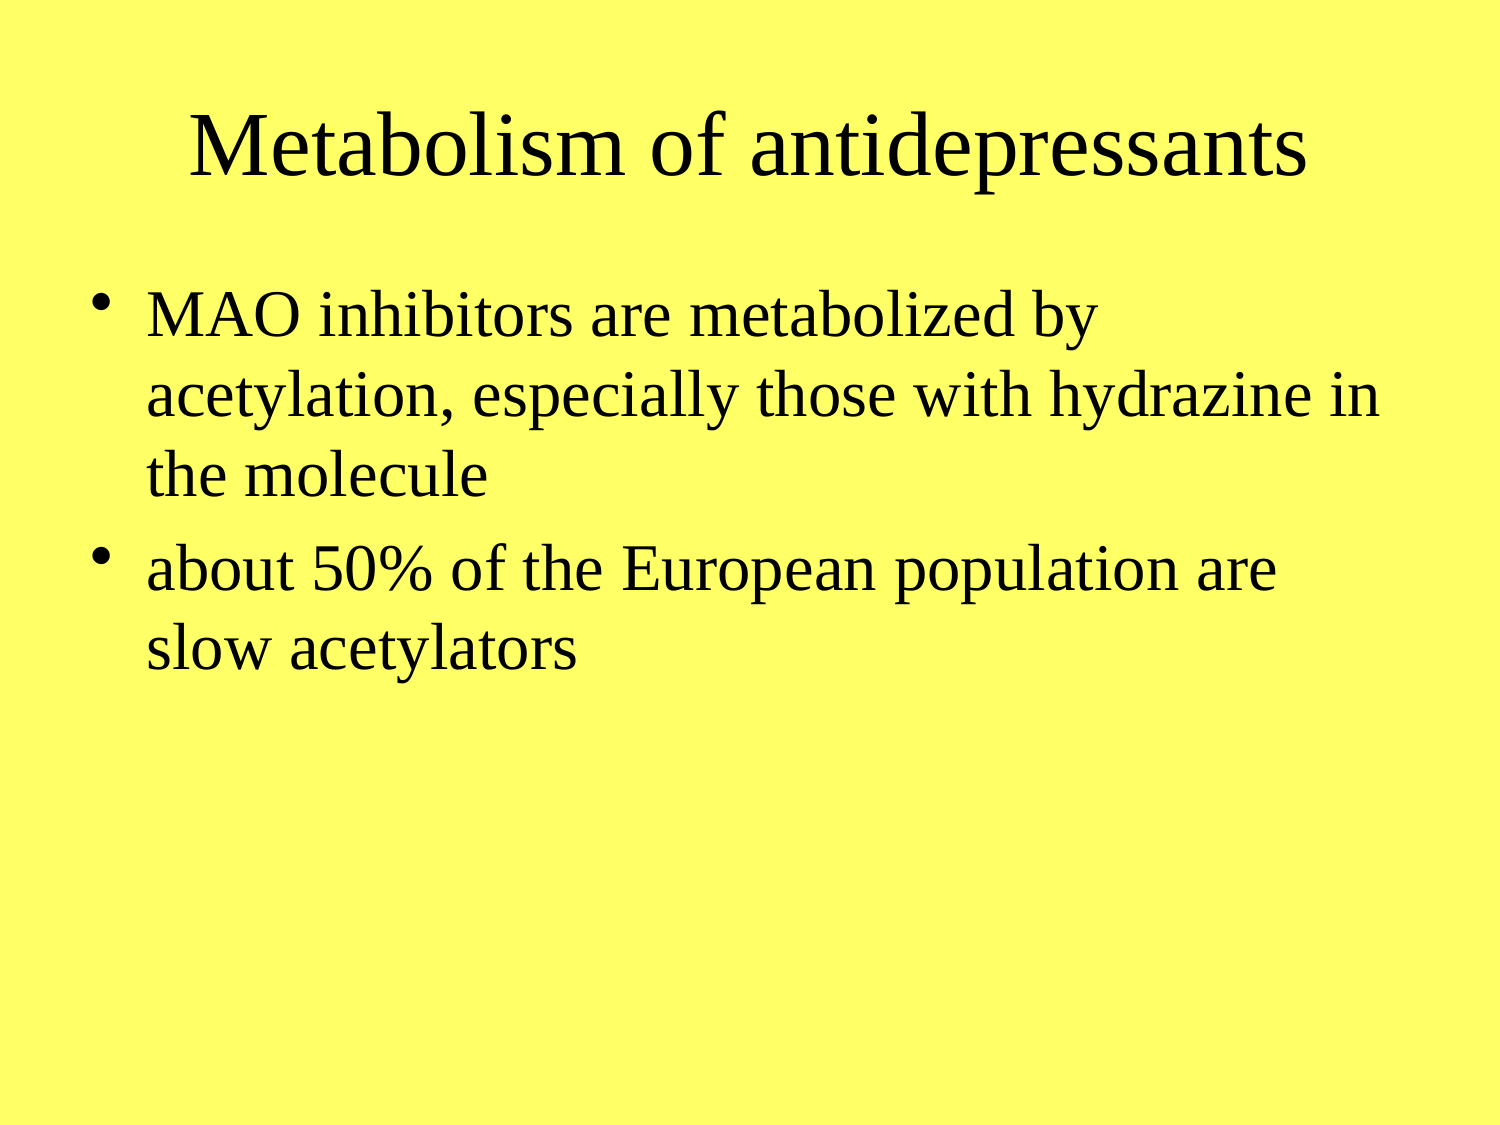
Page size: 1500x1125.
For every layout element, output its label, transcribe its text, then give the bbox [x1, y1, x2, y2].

title Metabolism of antidepressants [75, 45, 1425, 233]
list MAO inhibitors are metabolized by acetylation, especially those with hydrazine in the molecule about 50% of the European population are slow acetylators [75, 262, 1425, 1005]
